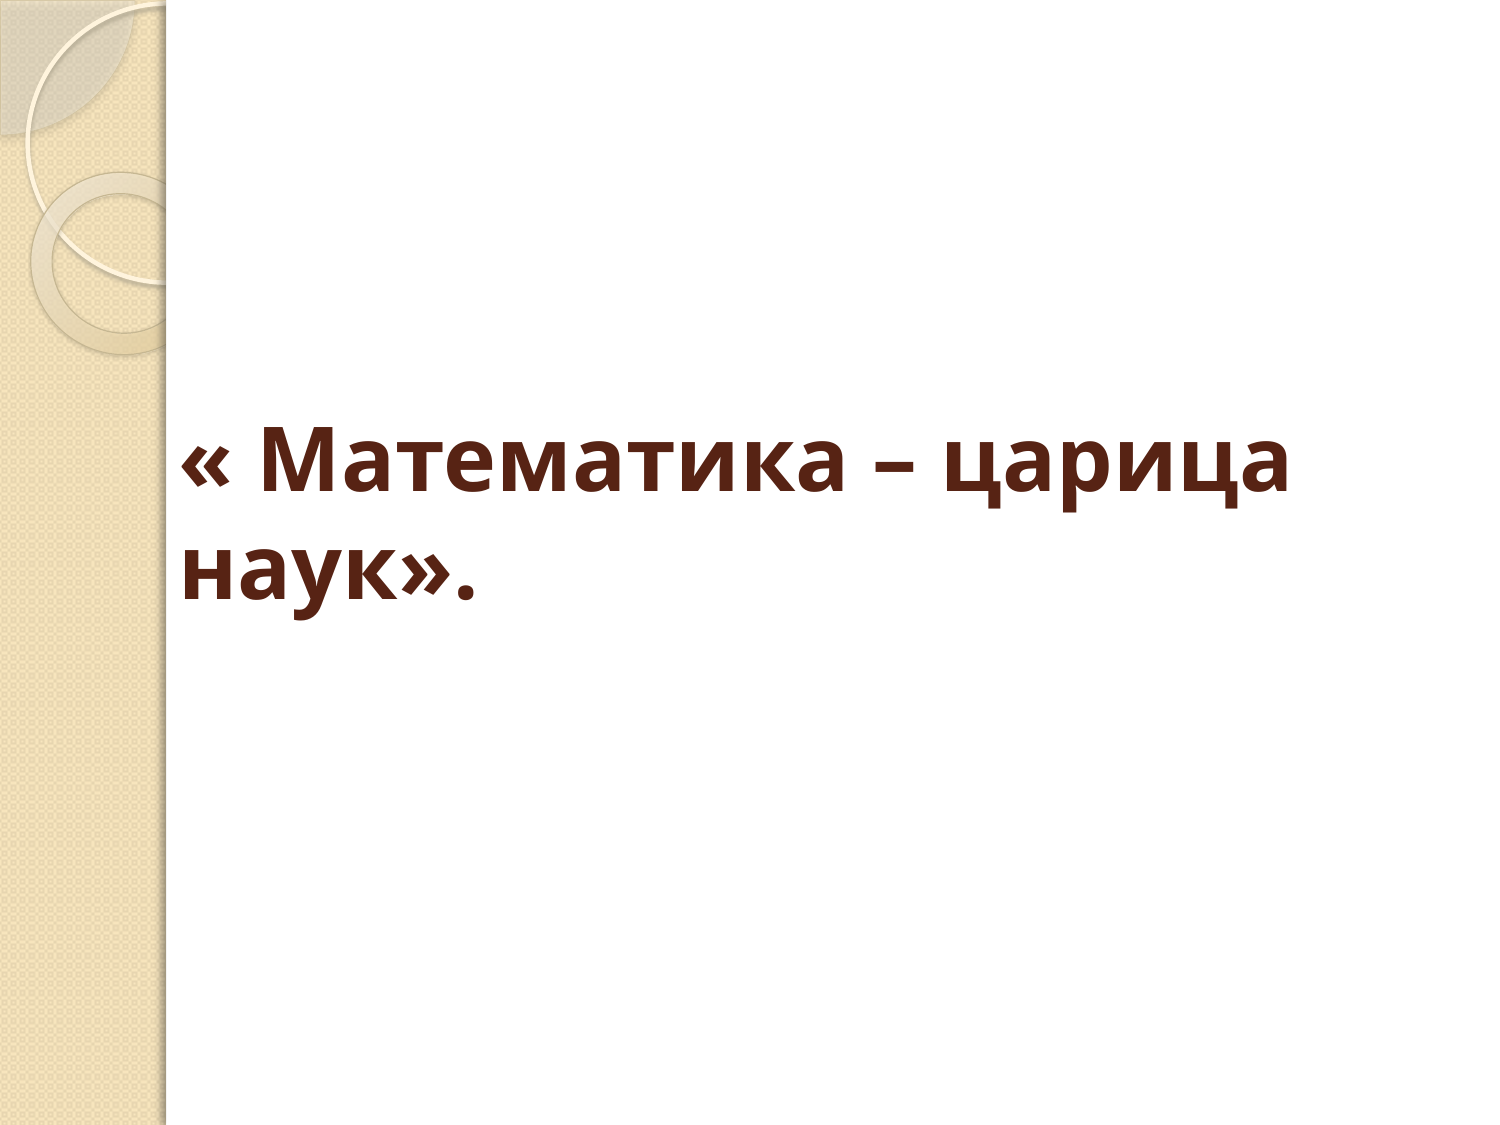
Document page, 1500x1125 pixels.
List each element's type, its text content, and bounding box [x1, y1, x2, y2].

title « Математика – царица наук». [164, 246, 1453, 774]
